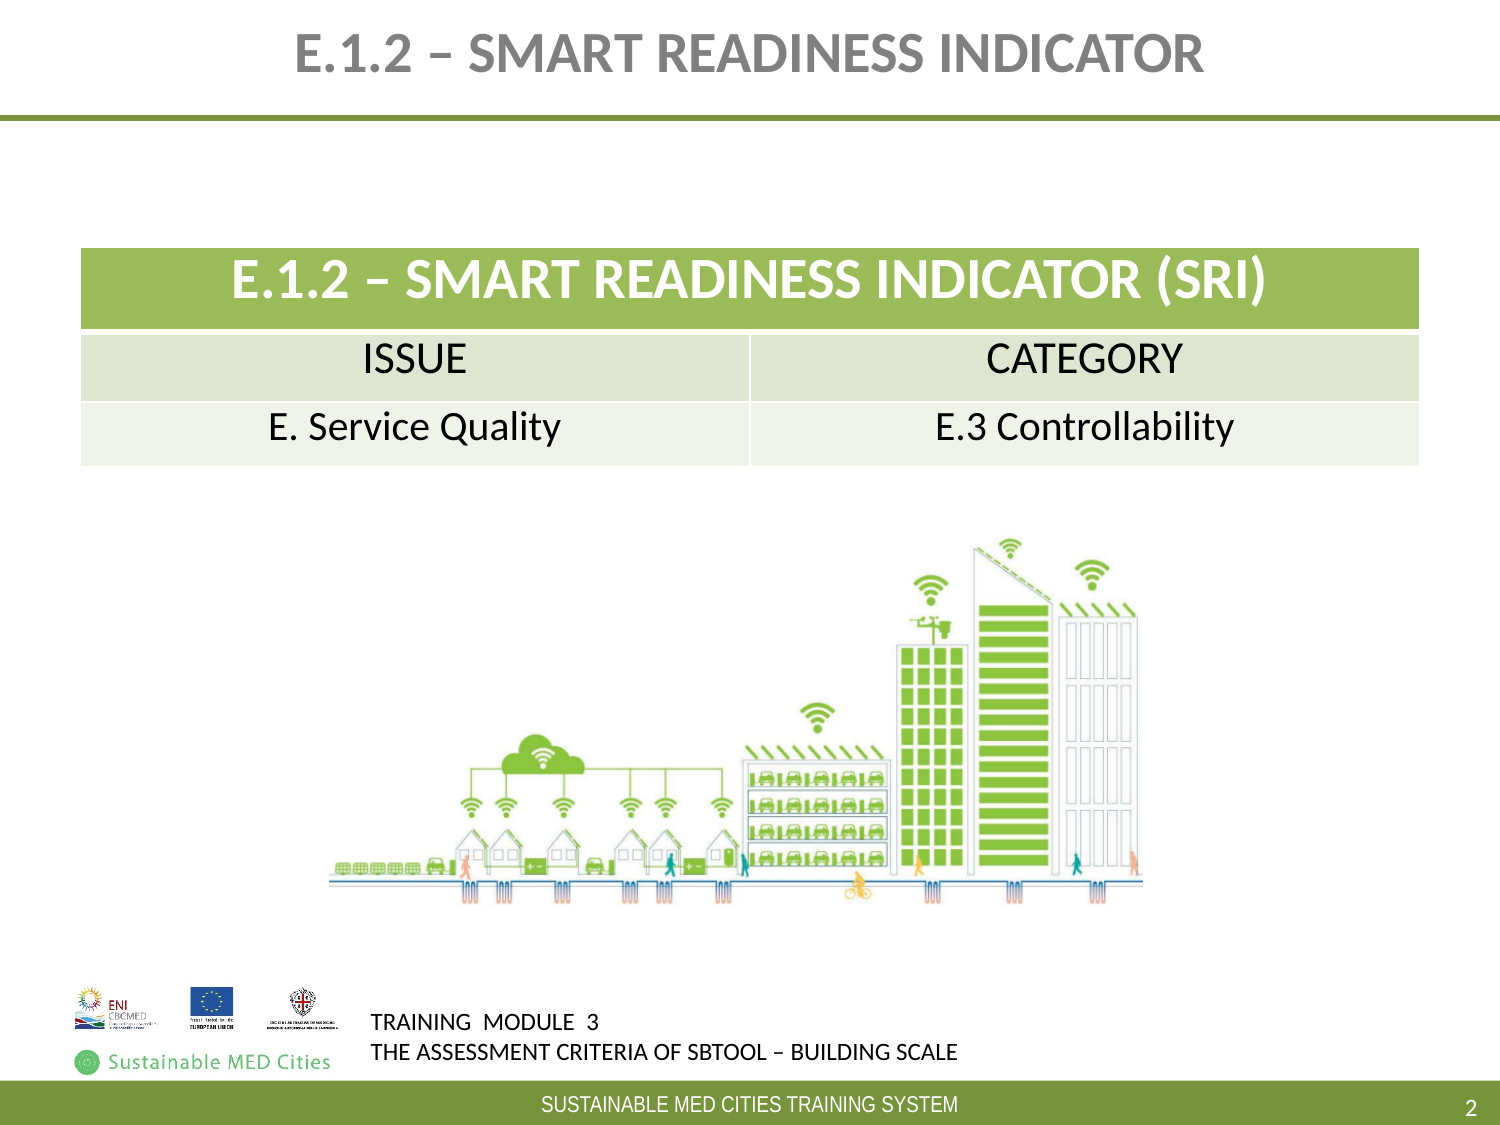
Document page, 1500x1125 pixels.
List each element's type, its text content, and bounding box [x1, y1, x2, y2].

table_header E.1.2 – SMART READINESS INDICATOR (SRI) [81, 248, 1419, 329]
slide_number 2 [1142, 1076, 1493, 1125]
picture [62, 978, 356, 1080]
table_cell ISSUE [81, 335, 749, 401]
table_cell E. Service Quality [81, 403, 749, 466]
table_cell E.3 Controllability [751, 403, 1419, 466]
table_cell CATEGORY [751, 335, 1419, 401]
picture [328, 533, 1143, 919]
title E.1.2 – SMART READINESS INDICATOR [0, 0, 1500, 117]
